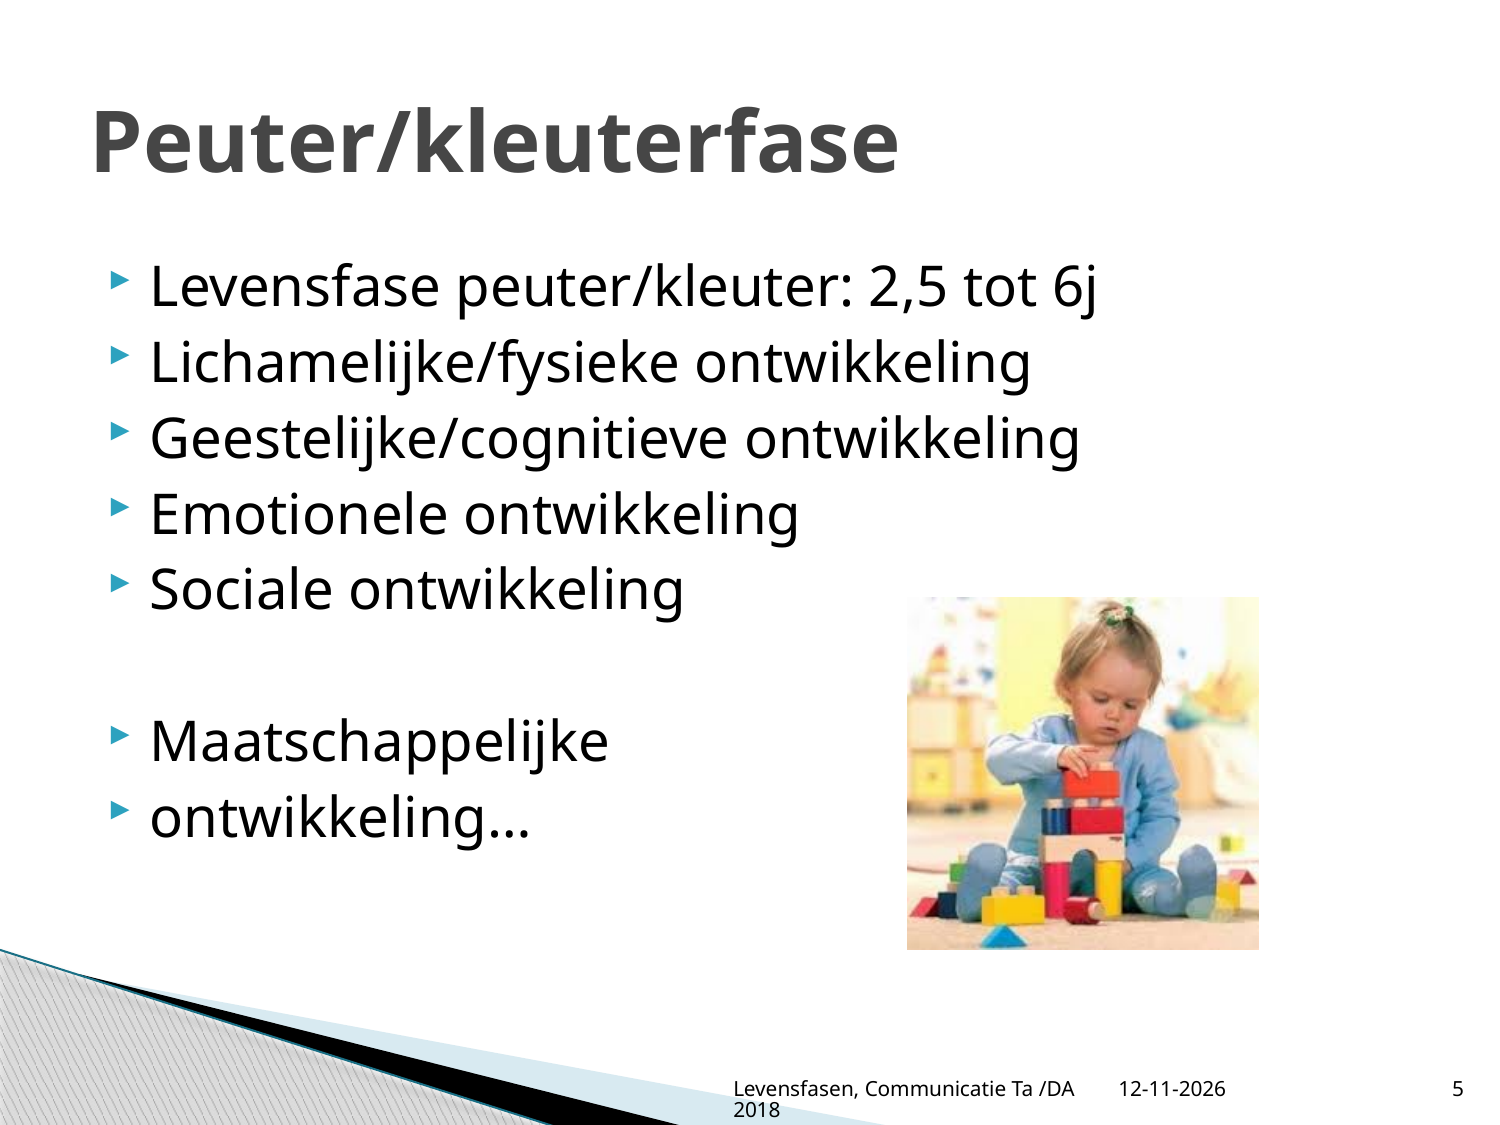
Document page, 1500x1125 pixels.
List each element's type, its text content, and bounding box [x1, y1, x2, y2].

slide_number 5 [1418, 1051, 1479, 1112]
list Levensfase peuter/kleuter: 2,5 tot 6j Lichamelijke/fysieke ontwikkeling Geestelijke/cognitieve ontwikkeling Emotionele ontwikkeling Sociale ontwikkeling Maatschappelijke ontwikkeling… [75, 243, 1425, 986]
footer Levensfasen, Communicatie Ta /DA 2018 [718, 1051, 1105, 1112]
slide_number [1105, 1051, 1418, 1112]
picture [907, 597, 1260, 950]
title Peuter/kleuterfase [75, 45, 1425, 233]
